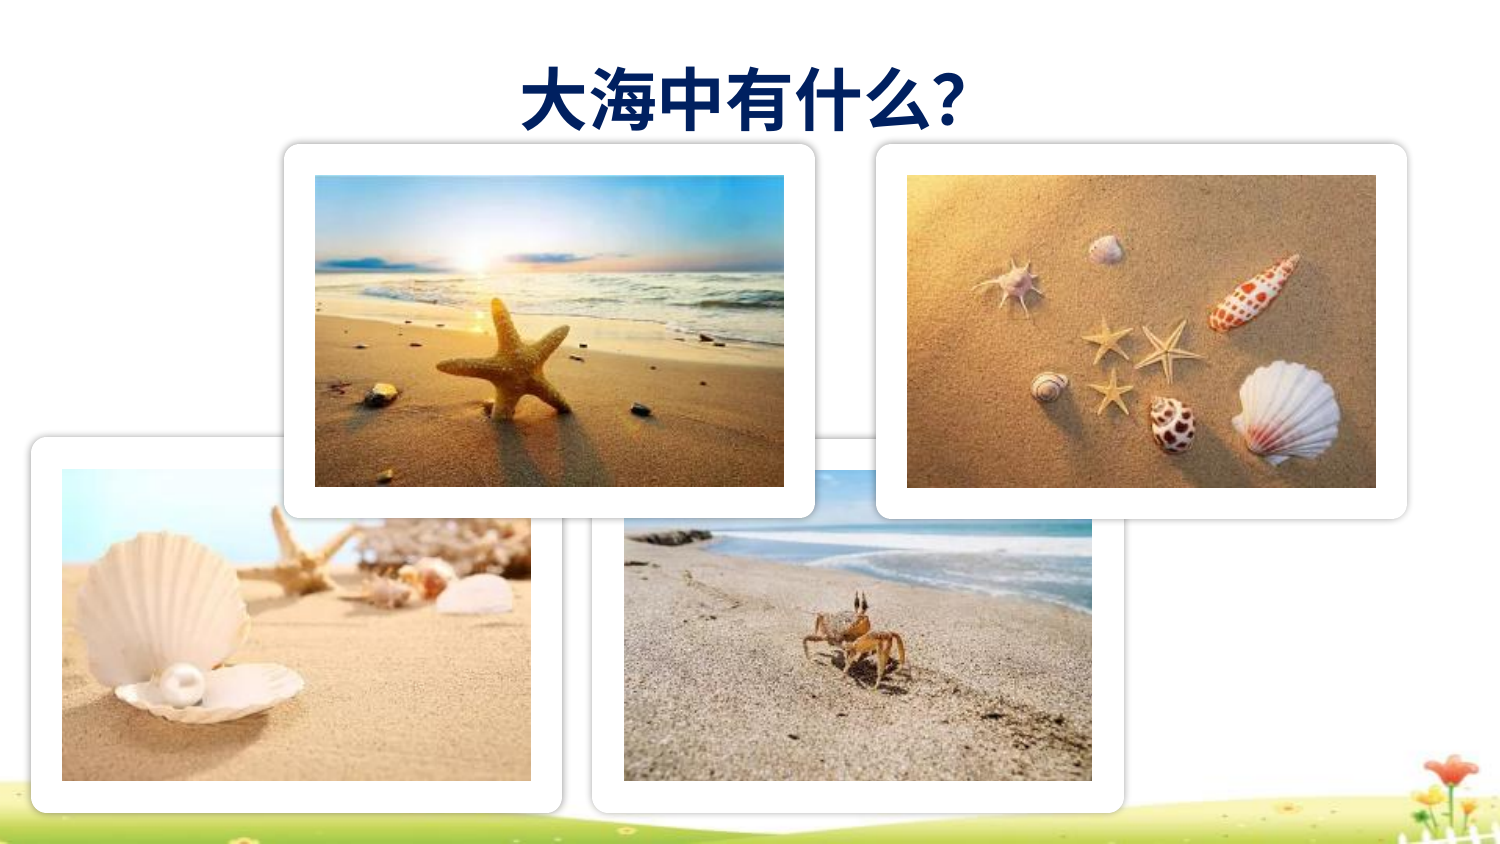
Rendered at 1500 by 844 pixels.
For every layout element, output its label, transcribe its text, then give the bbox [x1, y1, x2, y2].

text_box 大海中有什么？ [508, 50, 1060, 145]
picture [0, 0, 1500, 844]
